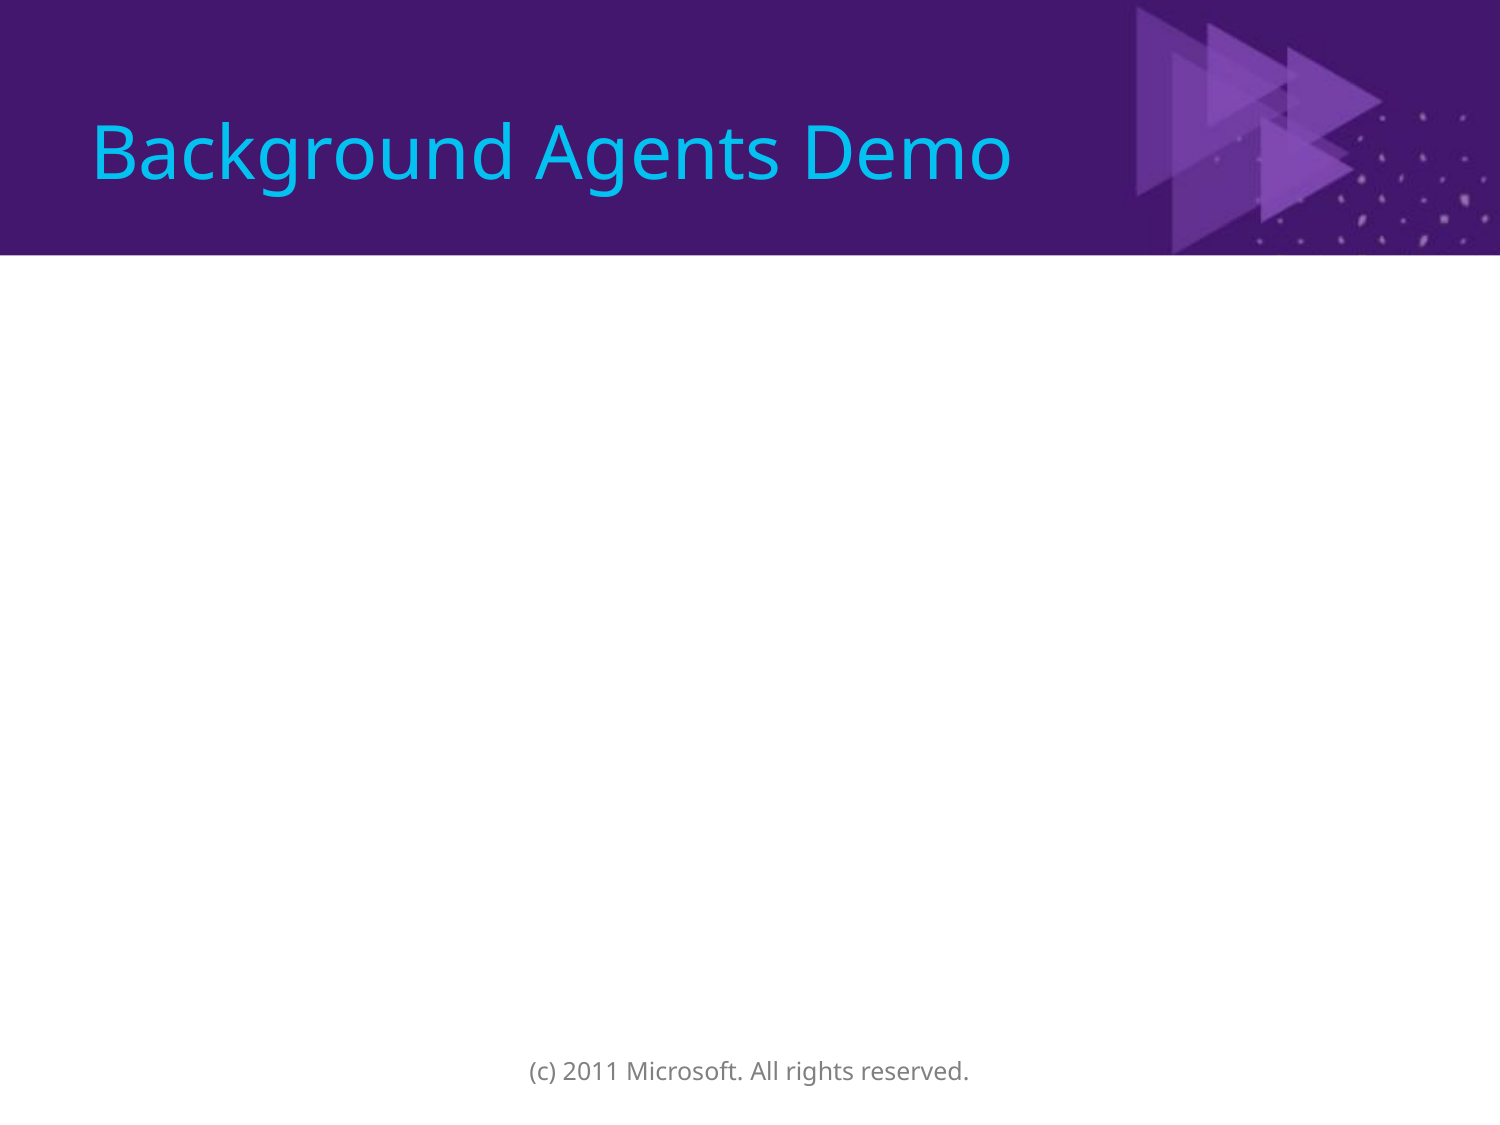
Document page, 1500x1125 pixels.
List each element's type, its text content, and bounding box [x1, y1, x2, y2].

picture [0, 0, 1500, 255]
footer (c) 2011 Microsoft. All rights reserved. [512, 1042, 988, 1103]
title Background Agents Demo [75, 56, 1425, 244]
